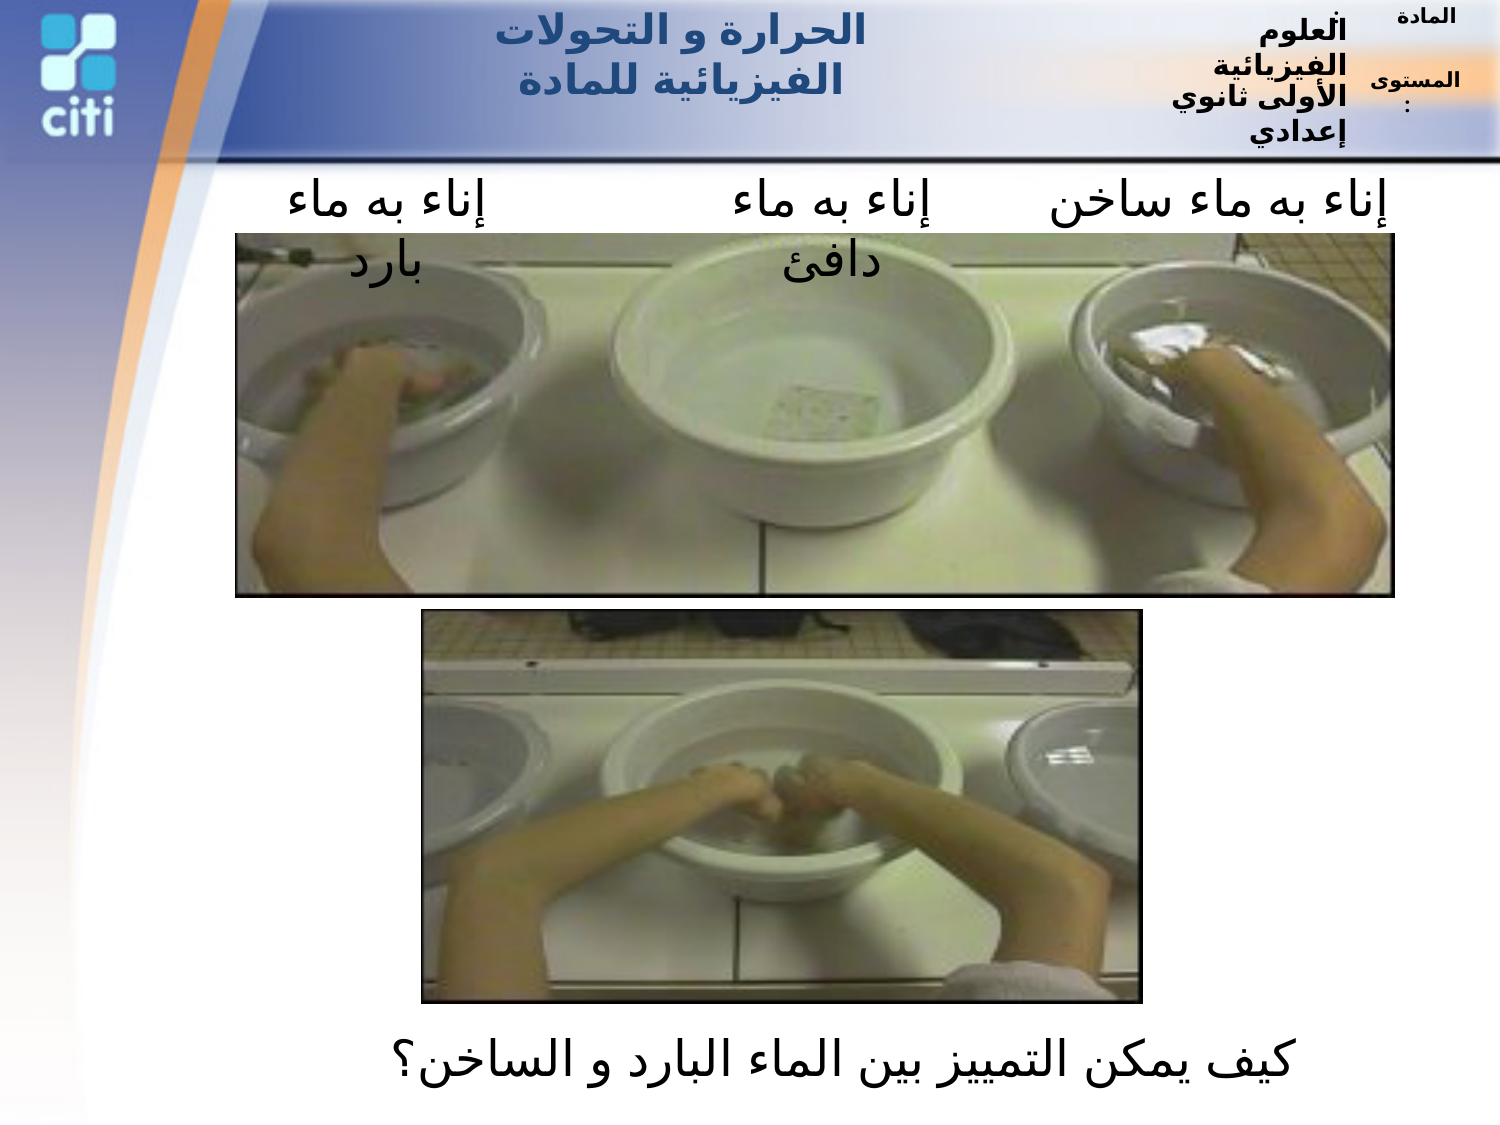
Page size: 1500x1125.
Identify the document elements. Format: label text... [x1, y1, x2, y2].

text_box [363, 154, 1214, 232]
text_box كيف يمكن التمييز بين الماء البارد و الساخن؟ [246, 1019, 1442, 1095]
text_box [399, 3, 1478, 121]
text_box إناء به ماء بارد [234, 158, 539, 233]
picture [0, 0, 1500, 1125]
text_box إناء به ماء دافئ [679, 158, 985, 232]
text_box إناء به ماء ساخن [1007, 158, 1430, 234]
